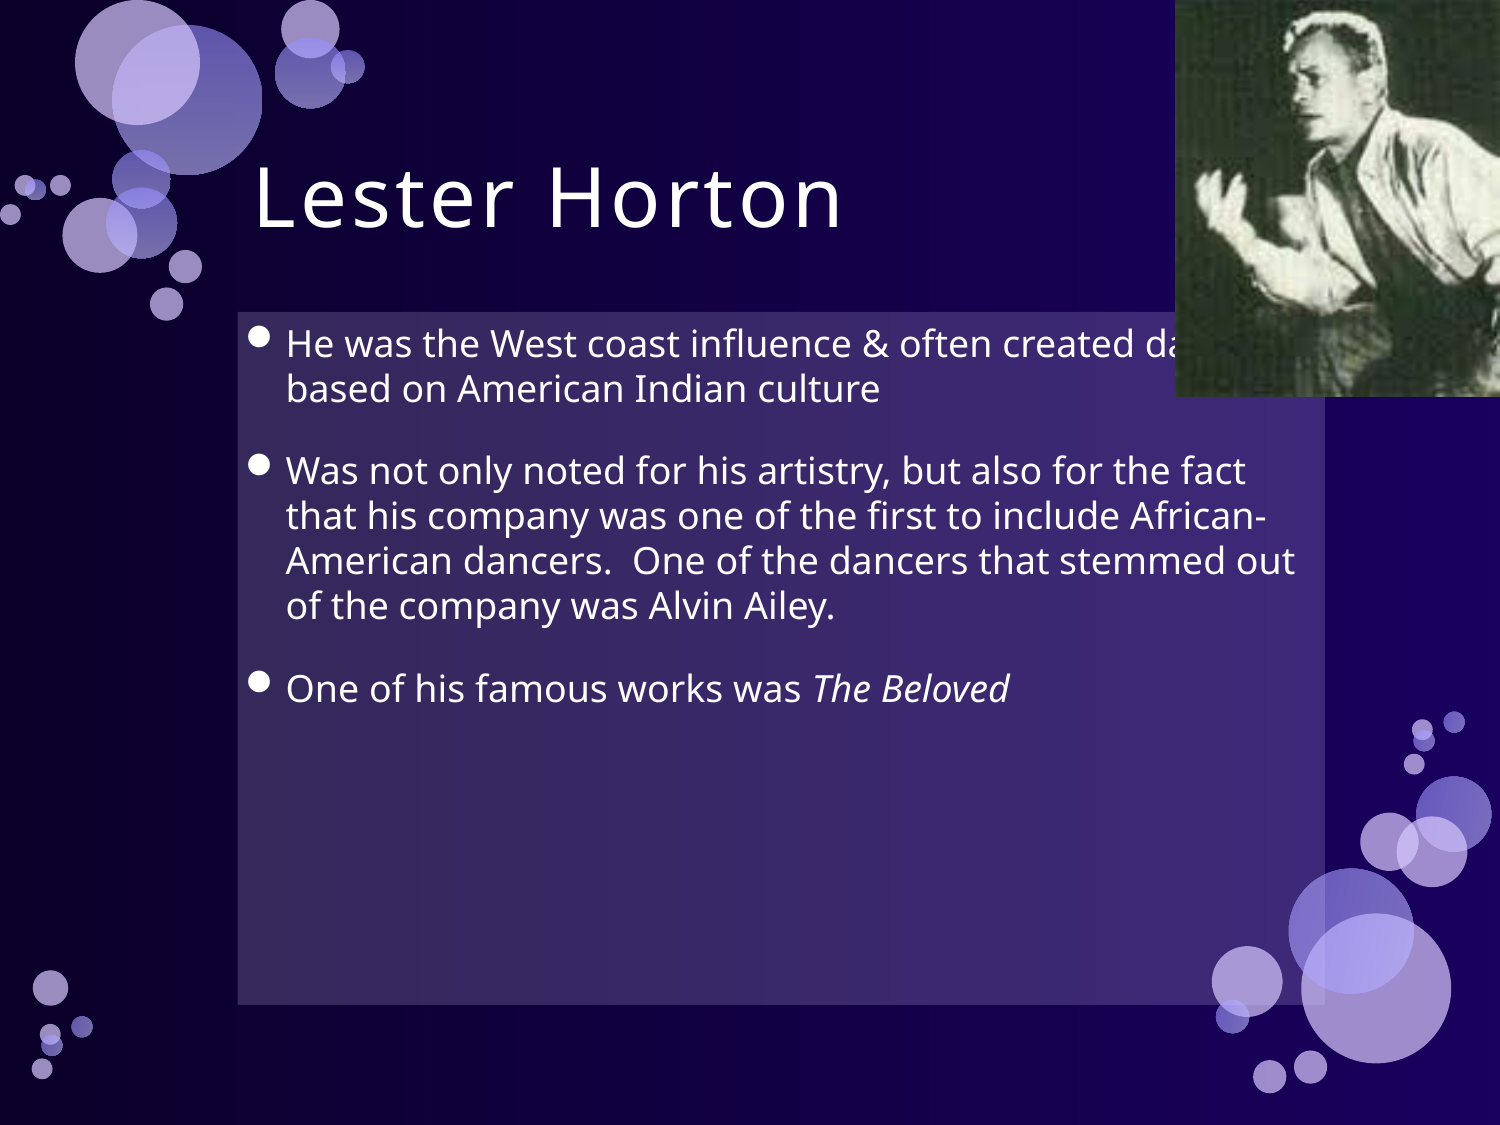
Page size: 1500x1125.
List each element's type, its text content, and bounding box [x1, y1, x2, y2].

picture [1173, 0, 1500, 399]
title Lester Horton [237, 99, 1173, 288]
list He was the West coast influence & often created dances based on American Indian culture Was not only noted for his artistry, but also for the fact that his company was one of the first to include African-American dancers. One of the dancers that stemmed out of the company was Alvin Ailey. One of his famous works was The Beloved [237, 311, 1325, 1005]
